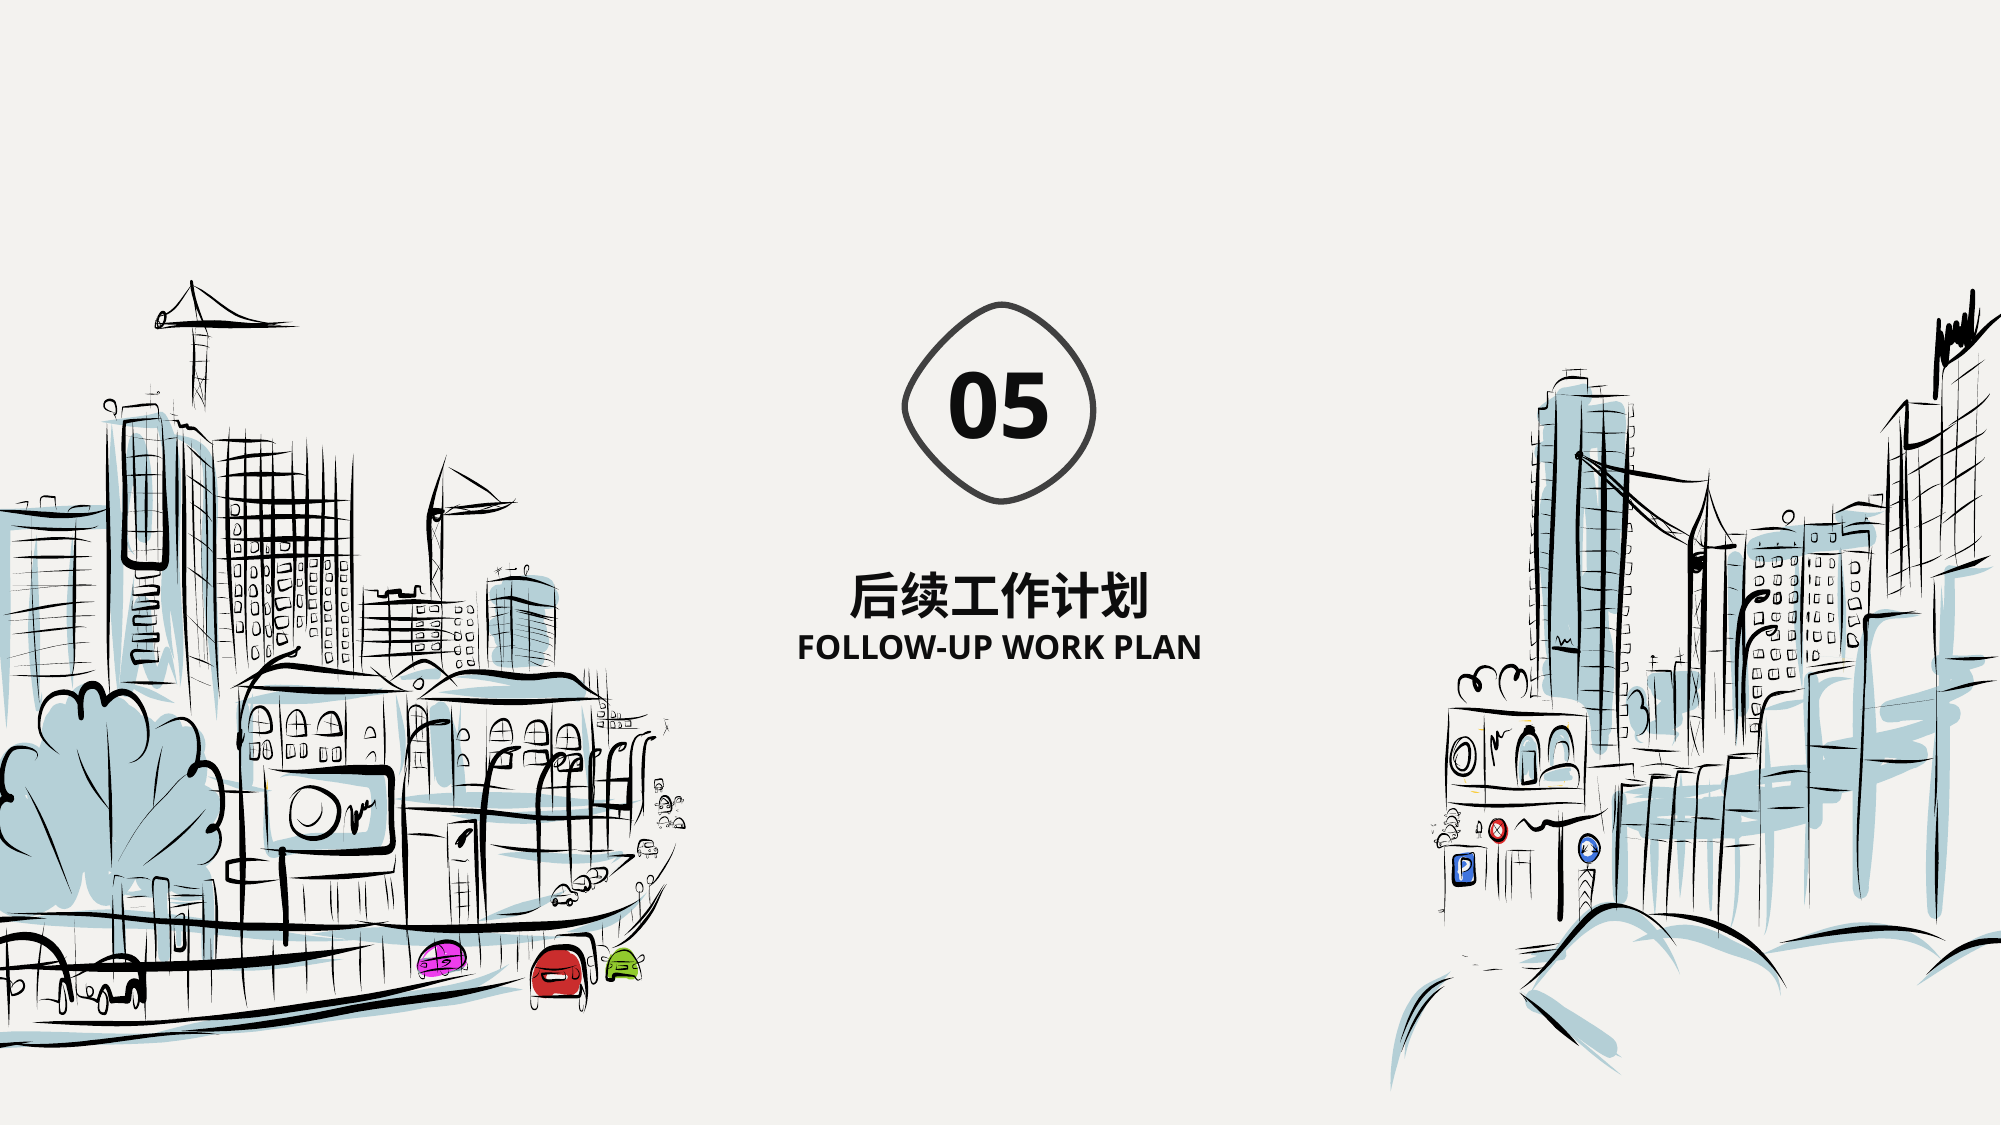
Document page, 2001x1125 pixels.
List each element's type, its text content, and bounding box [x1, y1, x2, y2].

picture [0, 259, 720, 1059]
text_box [938, 465, 1072, 503]
picture [1357, 259, 2000, 1092]
text_box 05 [905, 339, 1095, 465]
text_box [943, 303, 1062, 339]
text_box 后续工作计划 [720, 512, 1357, 618]
text_box FOLLOW-UP WORK PLAN [720, 618, 1357, 674]
